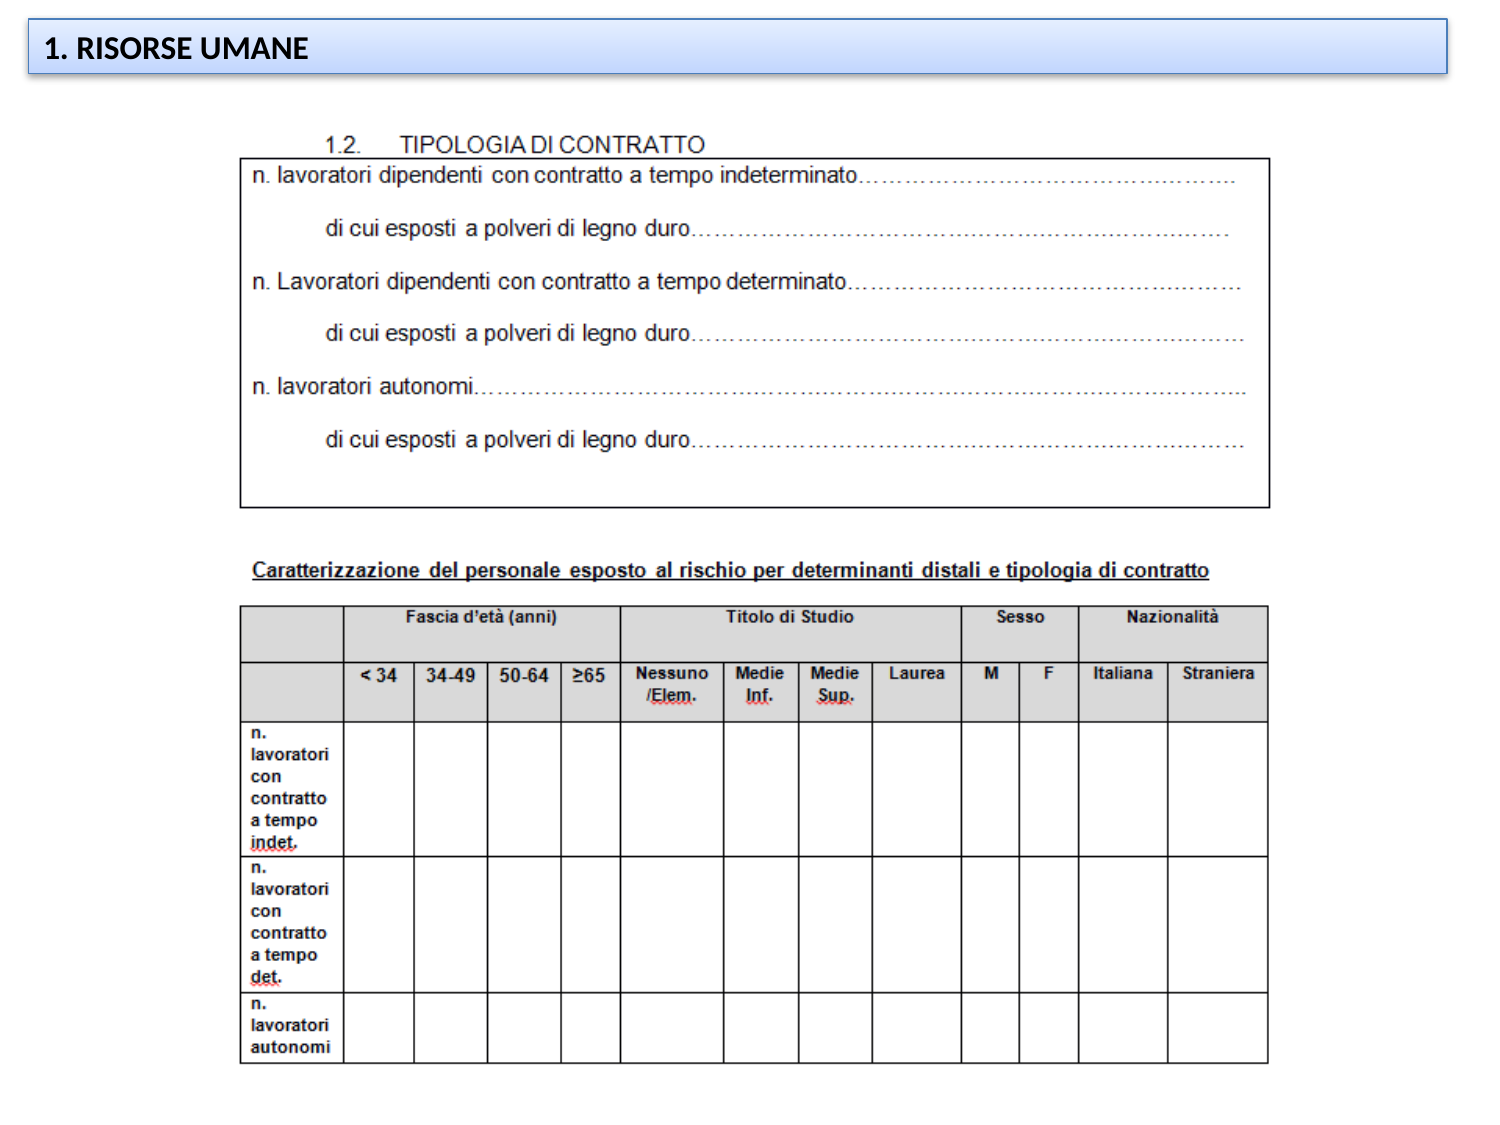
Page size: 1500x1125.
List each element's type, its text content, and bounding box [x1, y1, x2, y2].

picture [203, 97, 1294, 1083]
text_box 1. RISORSE UMANE [28, 18, 1448, 74]
